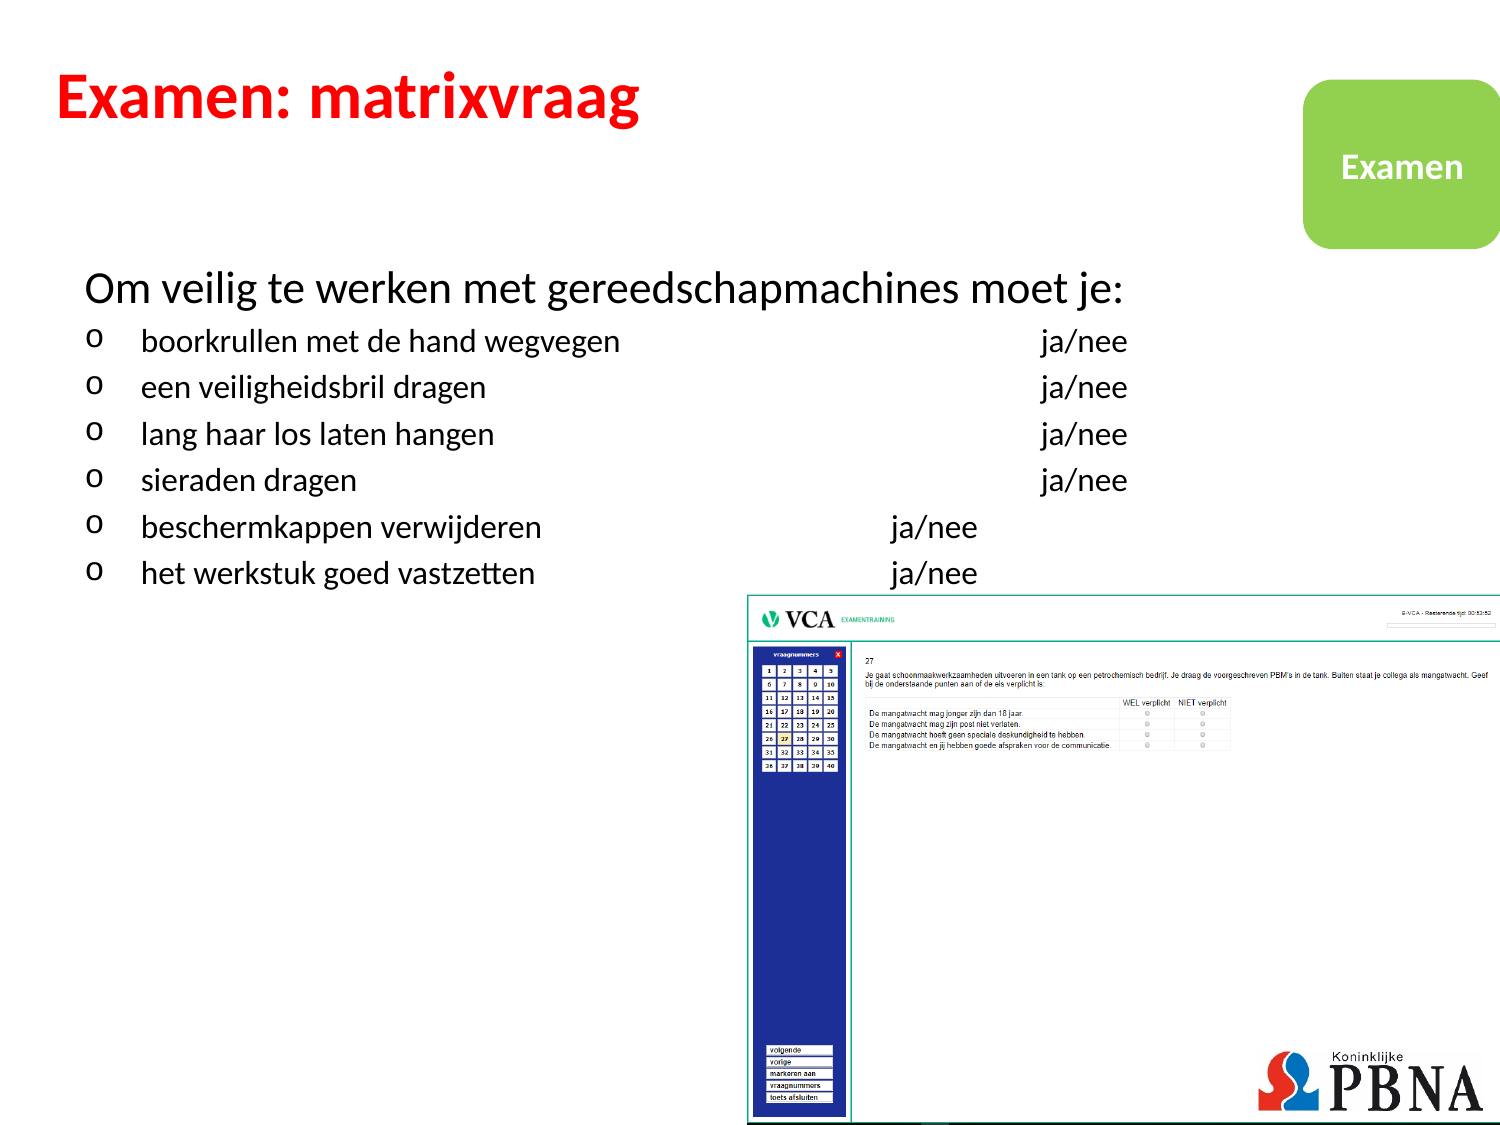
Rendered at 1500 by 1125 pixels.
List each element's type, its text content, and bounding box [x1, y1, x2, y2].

picture [747, 593, 1500, 1125]
text_box Examen [1303, 79, 1500, 250]
list Om veilig te werken met gereedschapmachines moet je: boorkrullen met de hand wegvegen ja/nee een veiligheidsbril dragen ja/nee lang haar los laten hangen ja/nee sieraden dragen ja/nee beschermkappen verwijderen ja/nee het werkstuk goed vastzetten ja/nee [69, 249, 1420, 993]
title Examen: matrixvraag [41, 43, 1392, 232]
